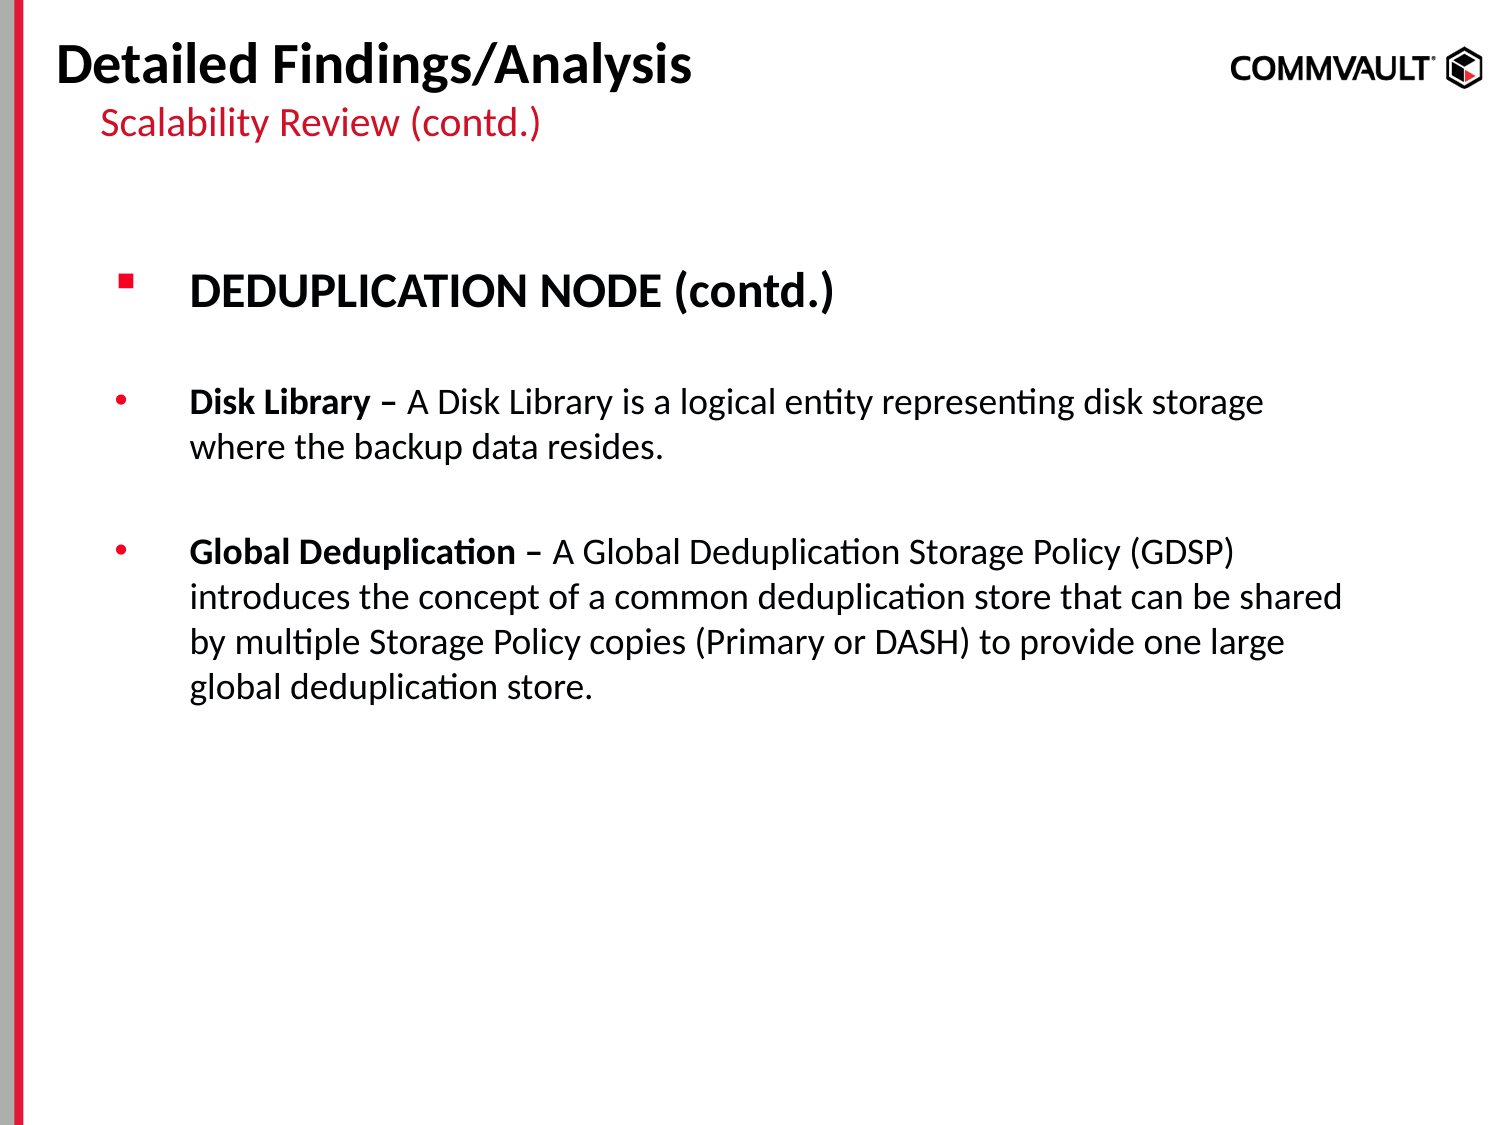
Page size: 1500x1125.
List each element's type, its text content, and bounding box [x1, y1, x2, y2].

title Detailed Findings/Analysis [41, 30, 1247, 91]
text_box DEDUPLICATION NODE (contd.) Disk Library – A Disk Library is a logical entity representing disk storage where the backup data resides. Global Deduplication – A Global Deduplication Storage Policy (GDSP) introduces the concept of a common deduplication store that can be shared by multiple Storage Policy copies (Primary or DASH) to provide one large global deduplication store. [24, 249, 1375, 1088]
picture [1247, 46, 1483, 89]
list Scalability Review (contd.) [85, 91, 1247, 150]
